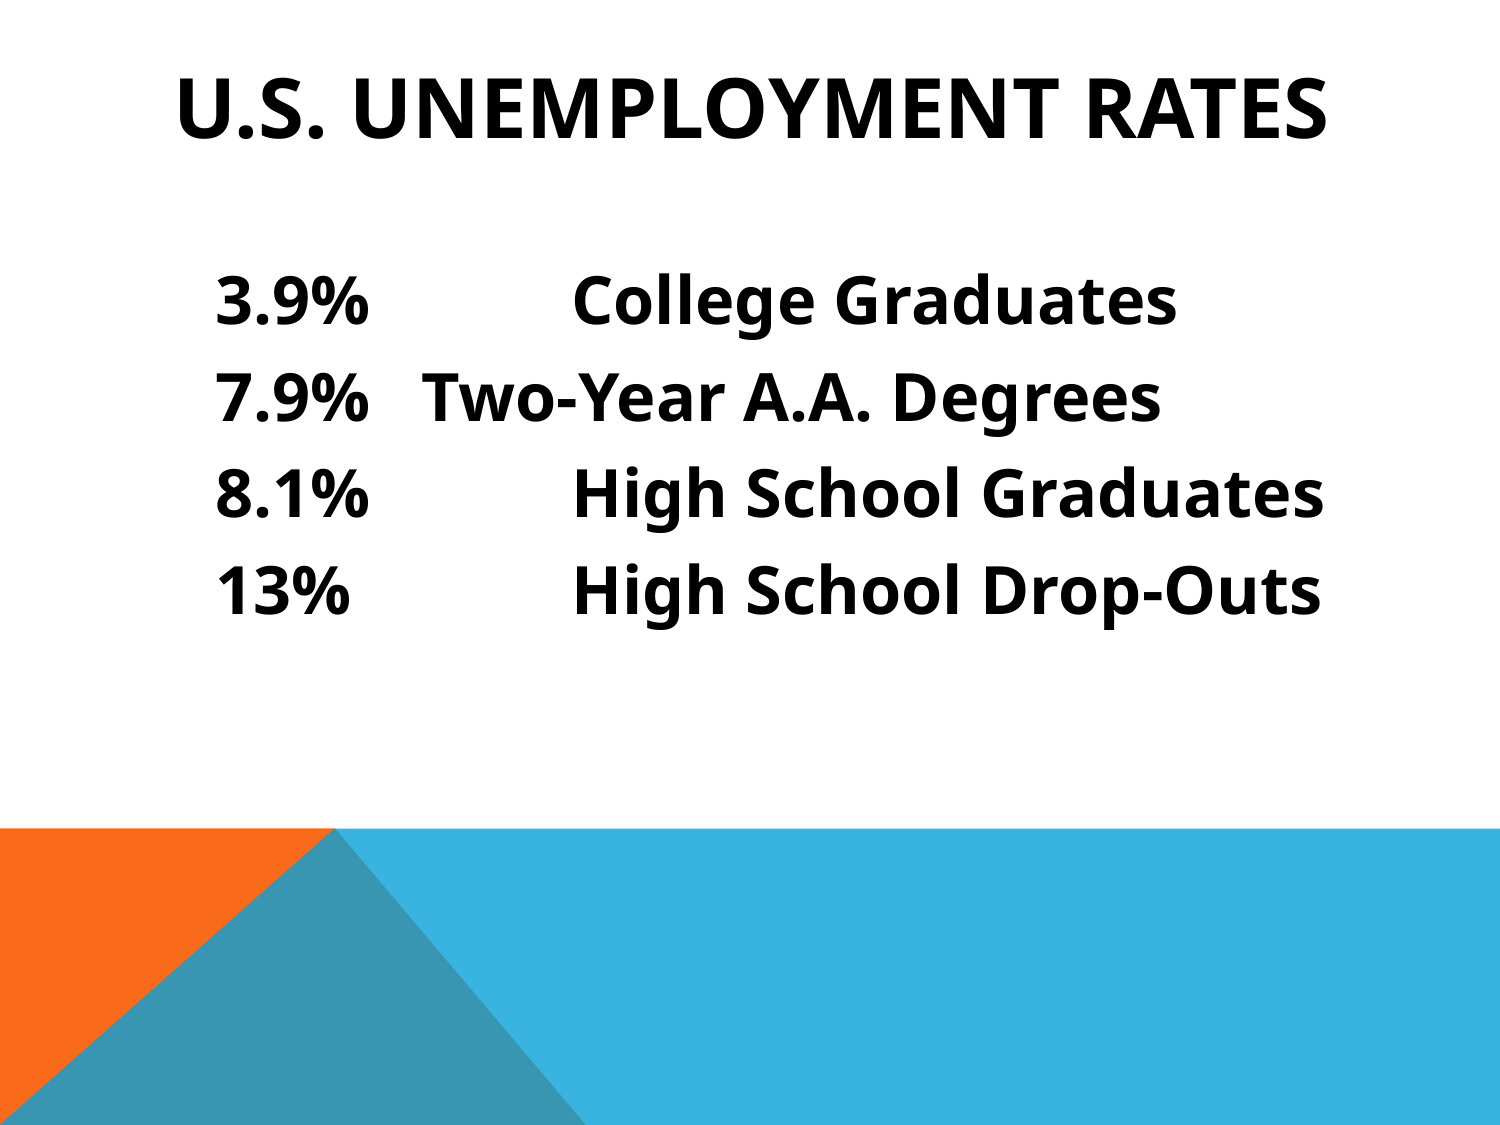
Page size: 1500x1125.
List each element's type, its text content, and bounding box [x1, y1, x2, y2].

list 3.9% College Graduates 7.9% Two-Year A.A. Degrees 8.1% High School Graduates 13% High School Drop-Outs [200, 249, 1500, 993]
title U.S. Unemployment Rates [135, 60, 1369, 150]
